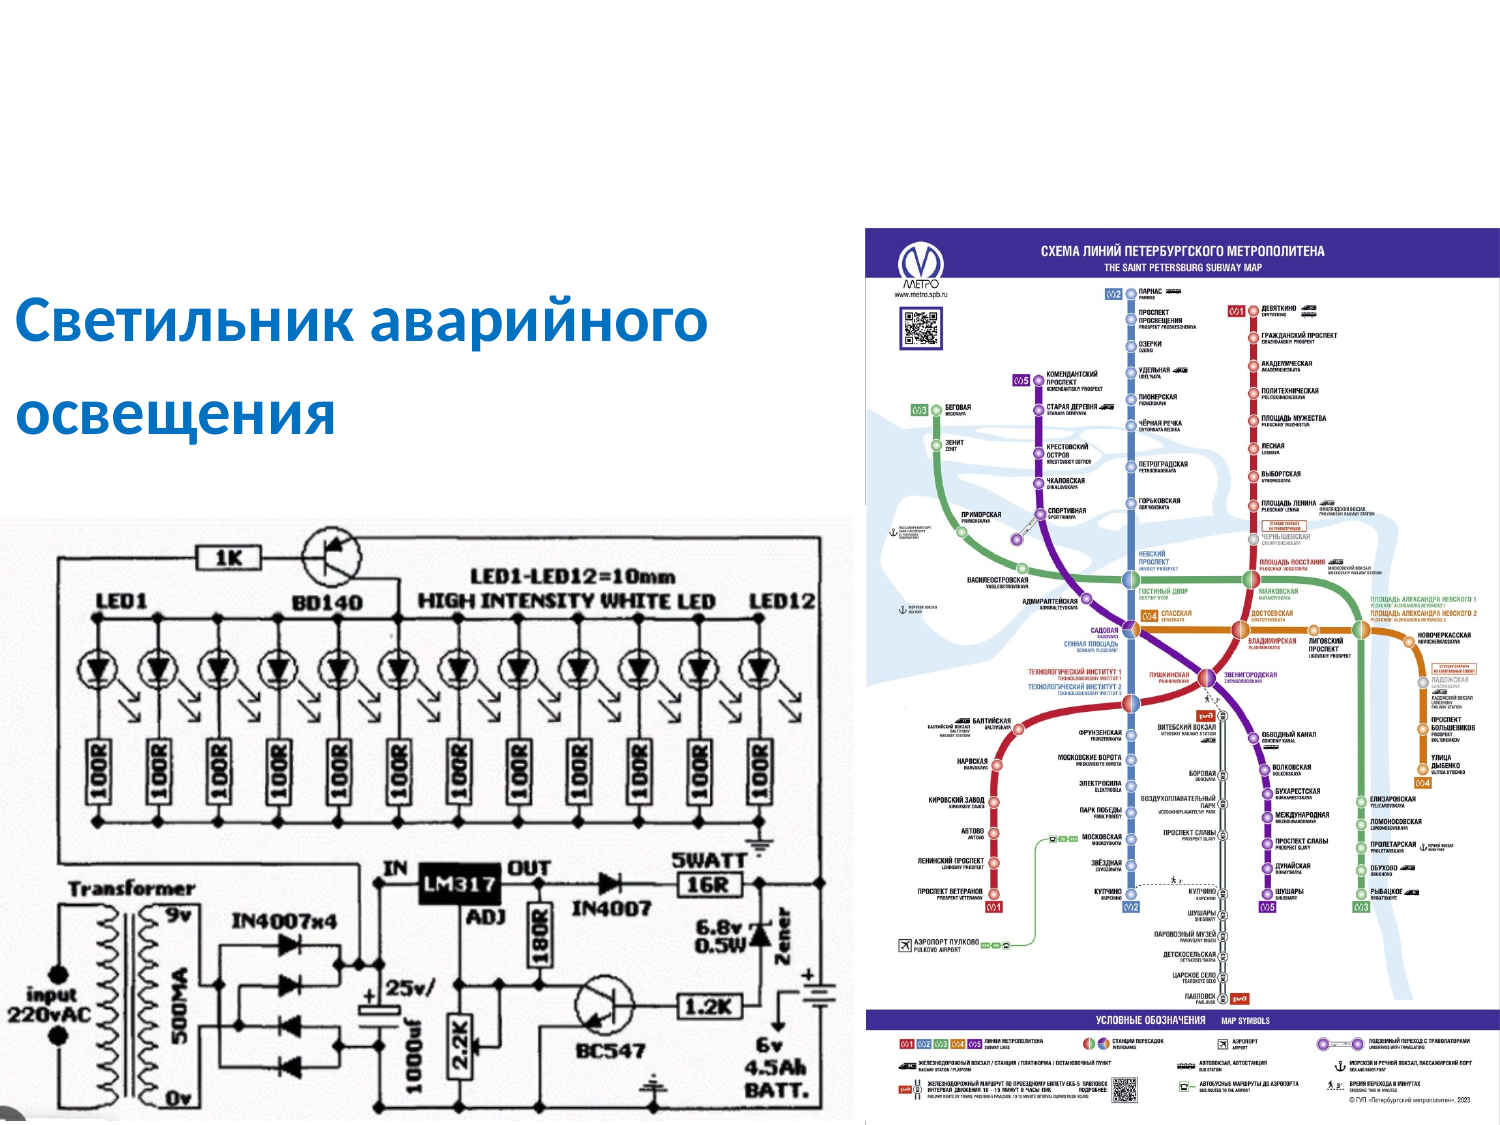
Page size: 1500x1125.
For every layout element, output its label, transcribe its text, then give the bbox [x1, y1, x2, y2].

picture [0, 228, 1500, 1125]
subtitle Светильник аварийного освещения [0, 267, 860, 503]
